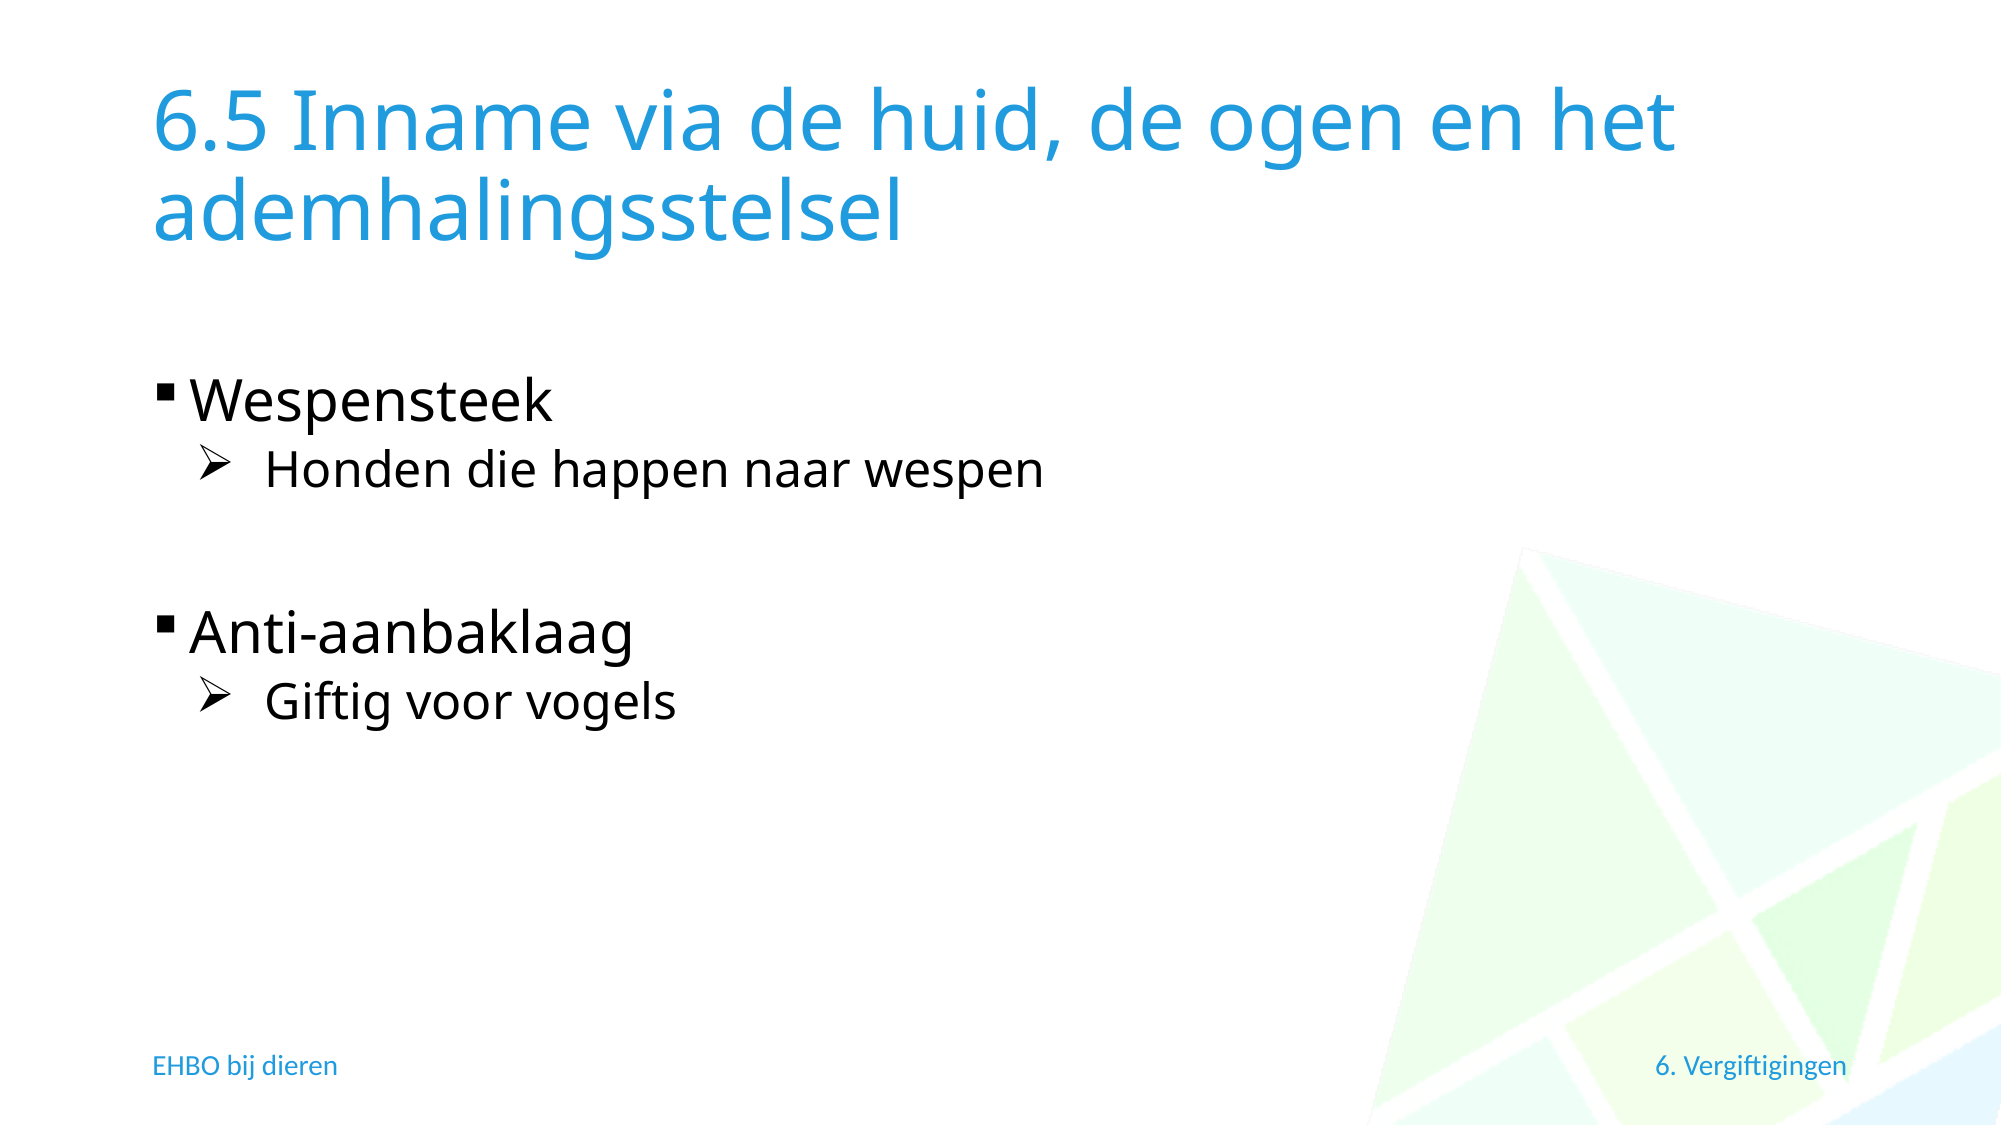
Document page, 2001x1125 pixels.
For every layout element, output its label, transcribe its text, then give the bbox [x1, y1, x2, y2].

list EHBO bij dieren [137, 1042, 588, 1103]
list Wespensteek Honden die happen naar wespen Anti-aanbaklaag Giftig voor vogels [137, 363, 1863, 1078]
list 6. Vergiftigingen [1412, 1042, 1863, 1103]
title 6.5 Inname via de huid, de ogen en het ademhalingsstelsel [137, 59, 1863, 278]
